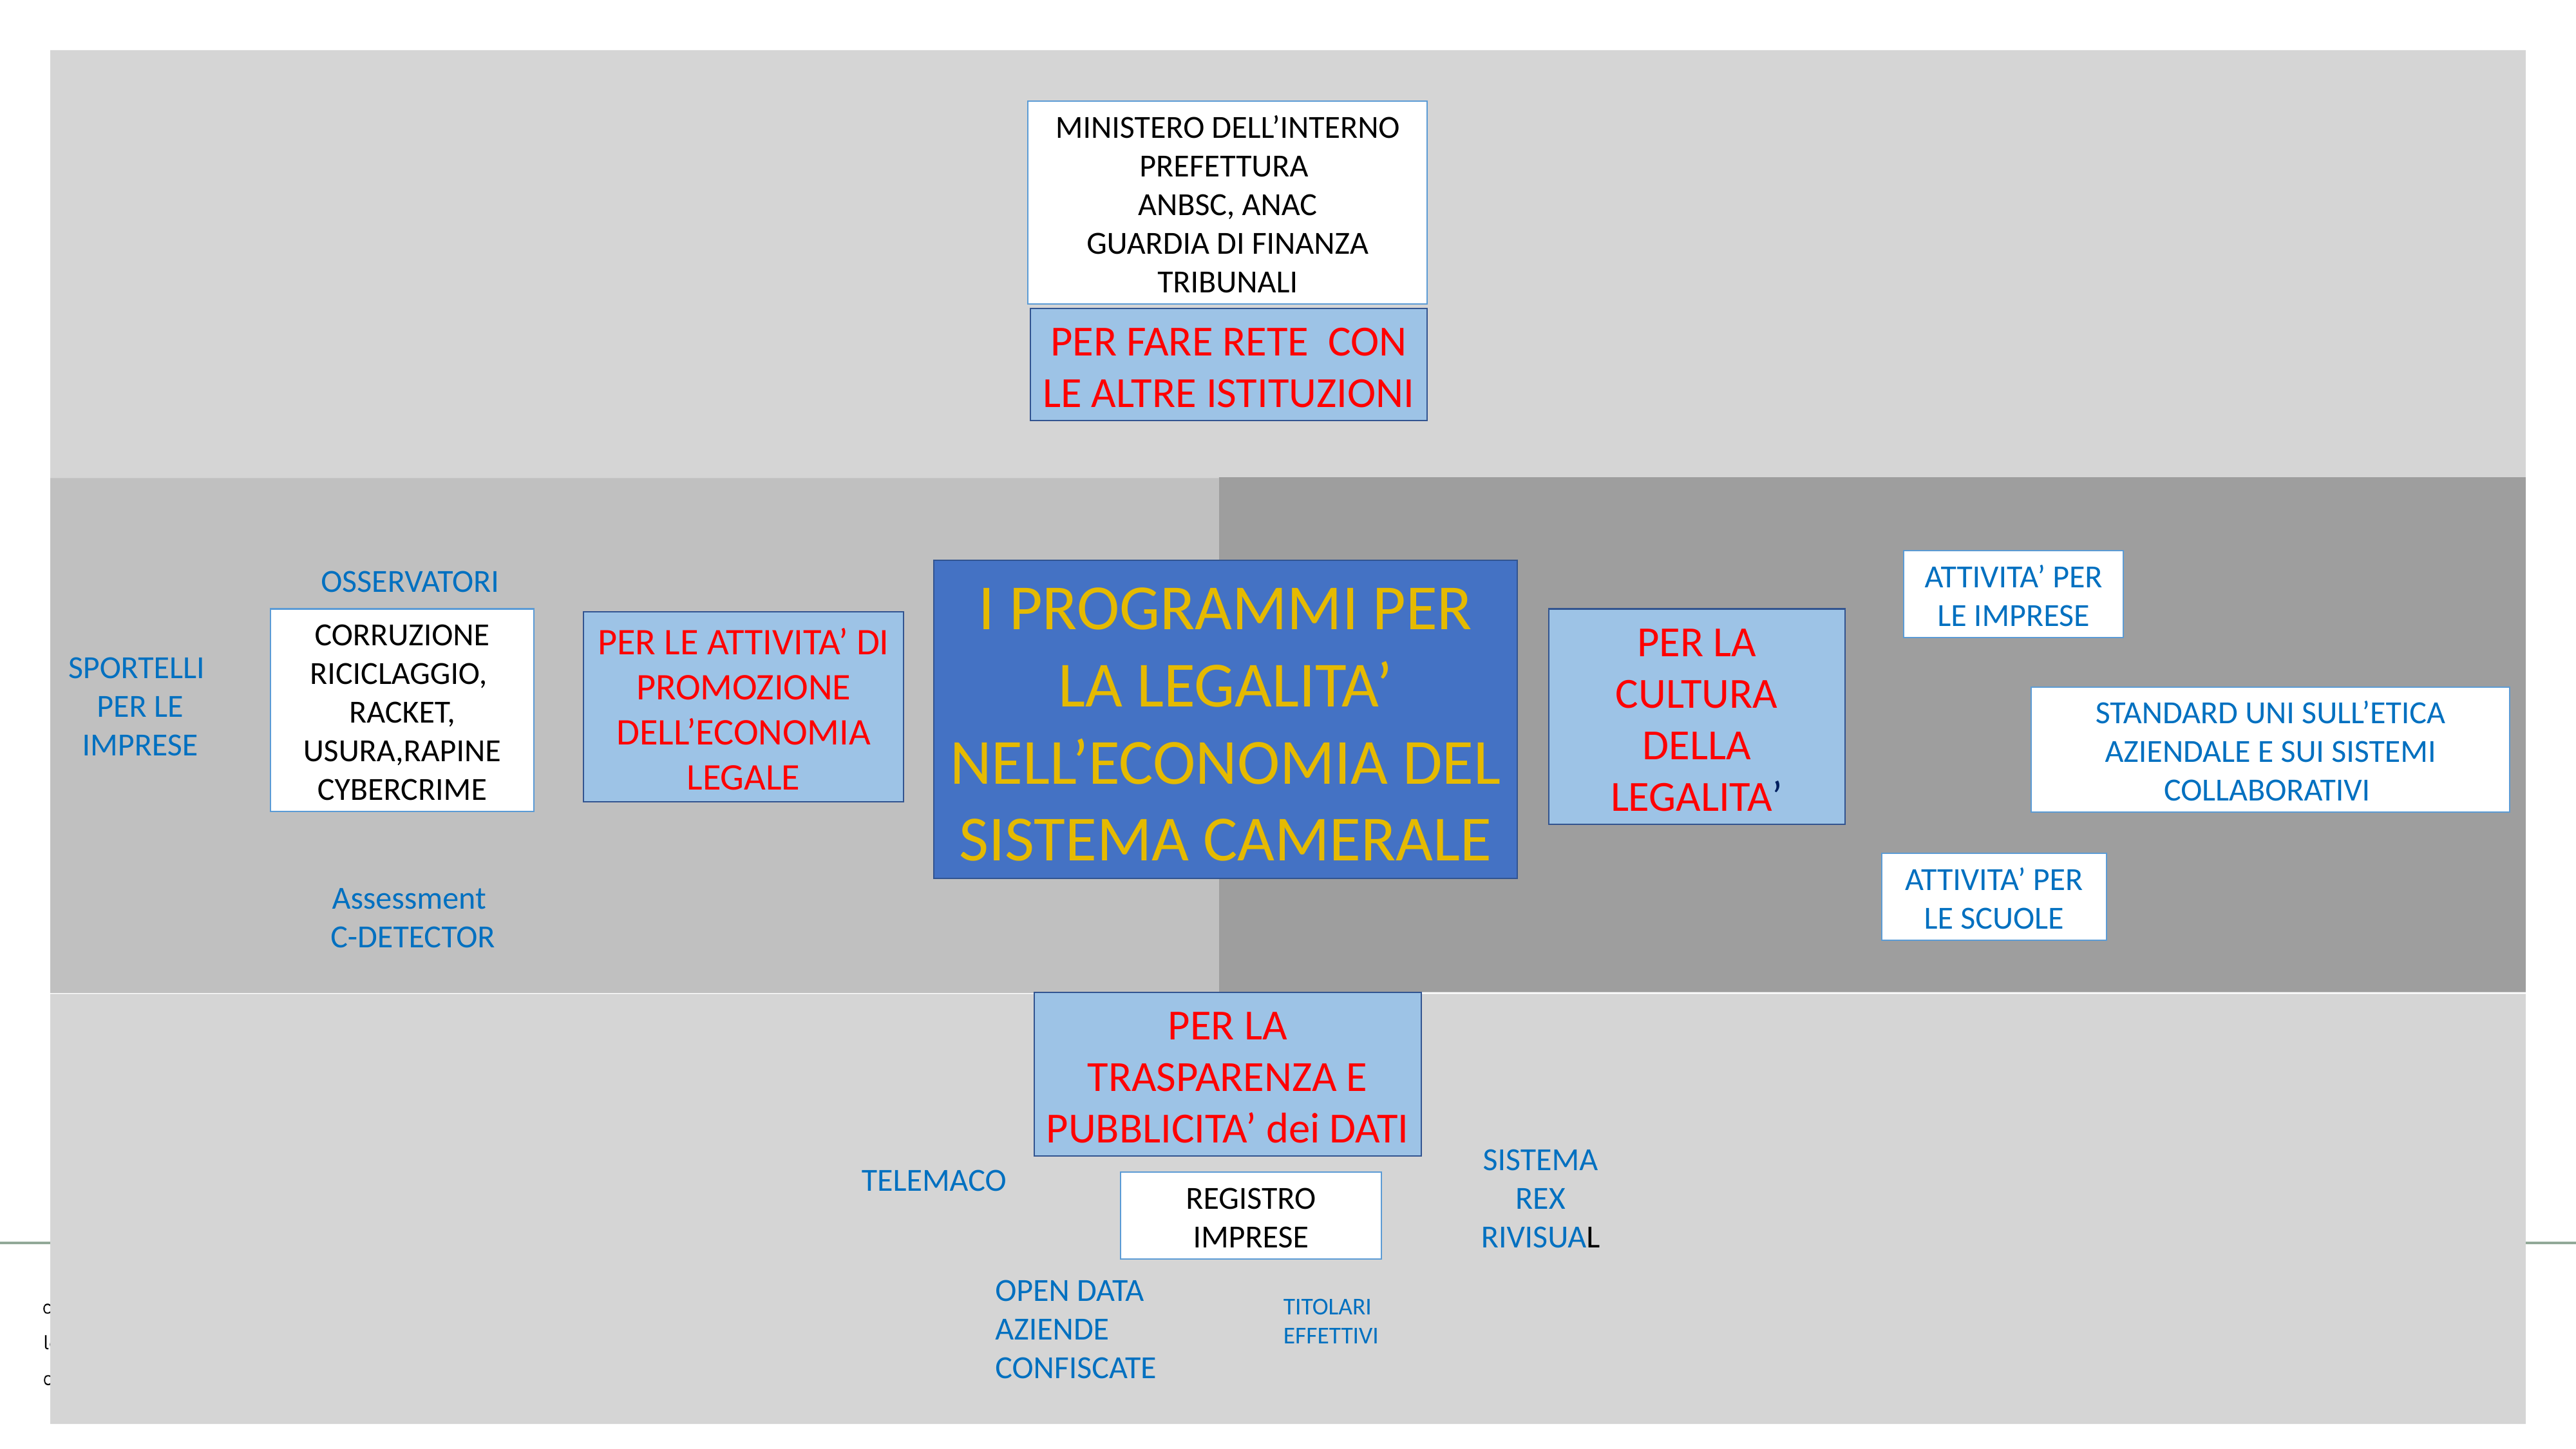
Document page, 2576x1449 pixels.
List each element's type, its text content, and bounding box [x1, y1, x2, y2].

text_box TELEMACO [842, 1153, 1026, 1202]
text_box [1218, 477, 2526, 992]
text_box [50, 50, 2526, 478]
text_box [50, 994, 2526, 1425]
text_box SISTEMA REX RIVISUAL [1445, 1133, 1636, 1259]
text_box SPORTELLI PER LE IMPRESE [35, 641, 245, 767]
text_box ATTIVITA’ PER LE SCUOLE [1881, 853, 2107, 940]
text_box [50, 478, 1219, 993]
text_box REGISTRO IMPRESE [1120, 1172, 1382, 1260]
text_box STANDARD UNI SULL’ETICA AZIENDALE E SUI SISTEMI COLLABORATIVI [2031, 687, 2510, 813]
text_box PER LE ATTIVITA’ DI PROMOZIONE DELL’ECONOMIA LEGALE [583, 612, 904, 802]
text_box PER LA TRASPARENZA E PUBBLICITA’ dei DATI [1034, 992, 1421, 1157]
text_box OSSERVATORI [289, 555, 531, 603]
text_box PER LA CULTURA DELLA LEGALITA’ [1548, 609, 1845, 825]
text_box MINISTERO DELL’INTERNO PREFETTURA ANBSC, ANAC GUARDIA DI FINANZA TRIBUNALI [1028, 101, 1428, 304]
text_box Assessment C-DETECTOR [307, 872, 519, 960]
picture [42, 1296, 50, 1392]
text_box I PROGRAMMI PER LA LEGALITA’ NELL’ECONOMIA DEL SISTEMA CAMERALE [934, 560, 1518, 879]
text_box ATTIVITA’ PER LE IMPRESE [1904, 550, 2124, 638]
text_box OPEN DATA AZIENDE CONFISCATE [985, 1264, 1169, 1390]
text_box PER FARE RETE CON LE ALTRE ISTITUZIONI [1030, 308, 1428, 421]
text_box CORRUZIONE RICICLAGGIO, RACKET, USURA,RAPINE CYBERCRIME [270, 609, 534, 812]
text_box TITOLARI EFFETTIVI [1274, 1285, 1446, 1354]
